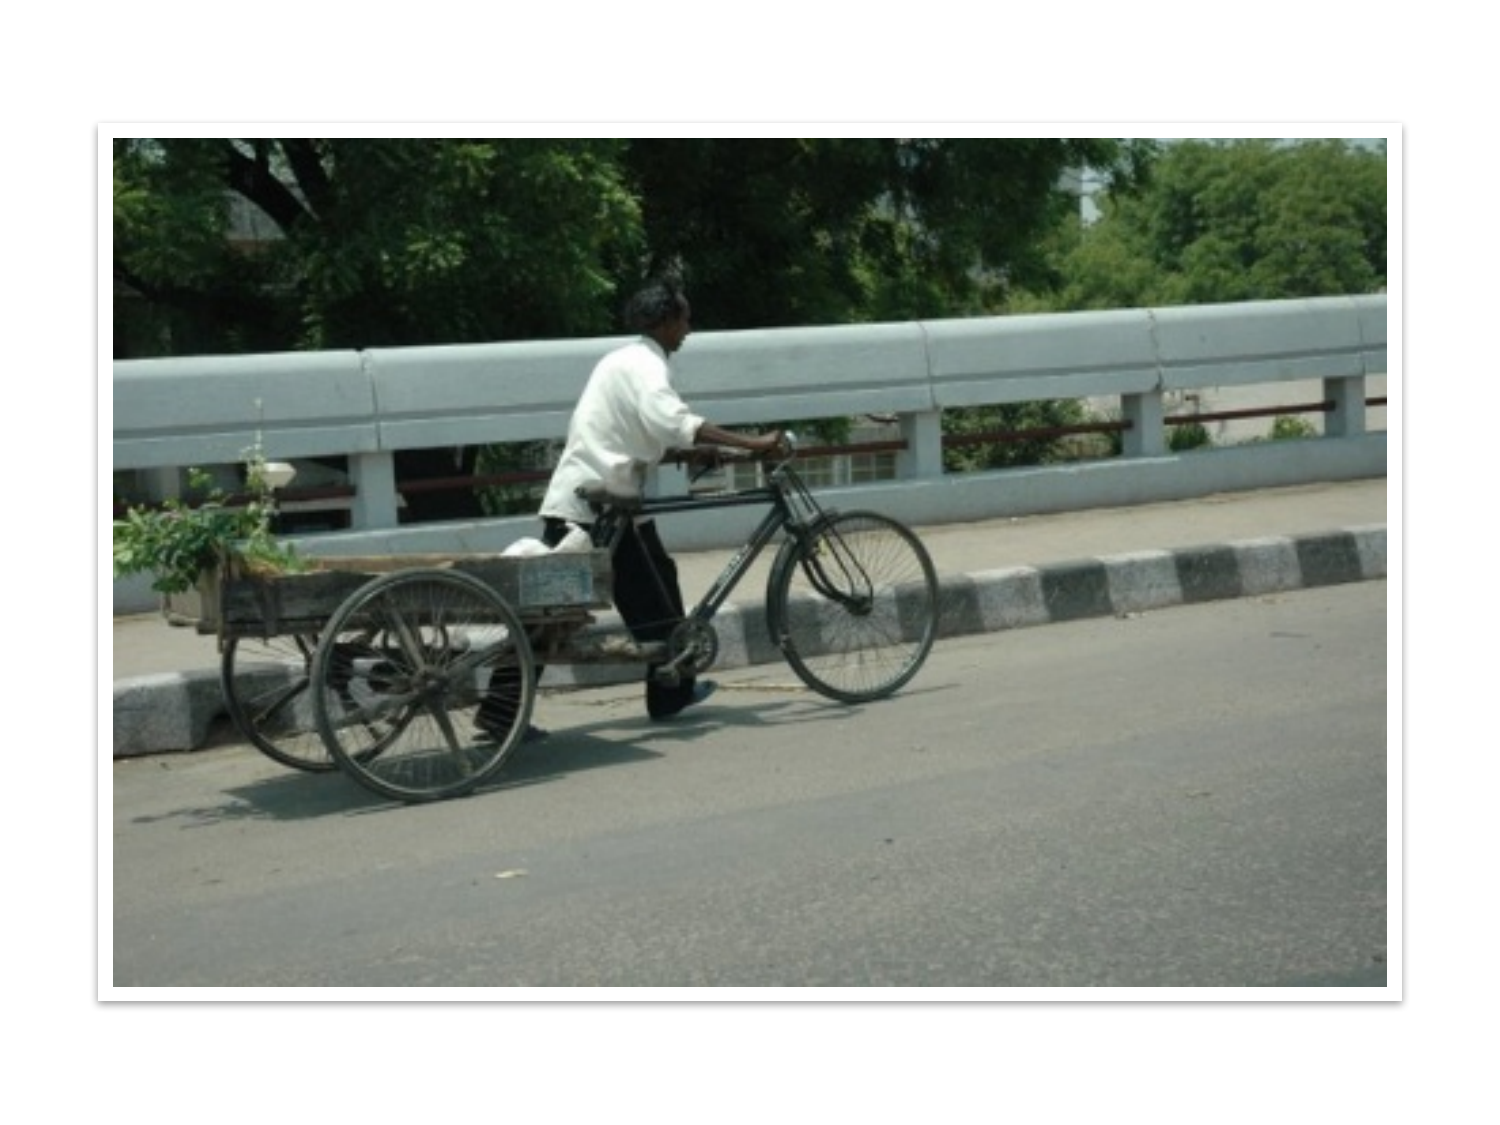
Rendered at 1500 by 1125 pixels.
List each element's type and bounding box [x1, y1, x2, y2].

picture [112, 137, 1388, 987]
